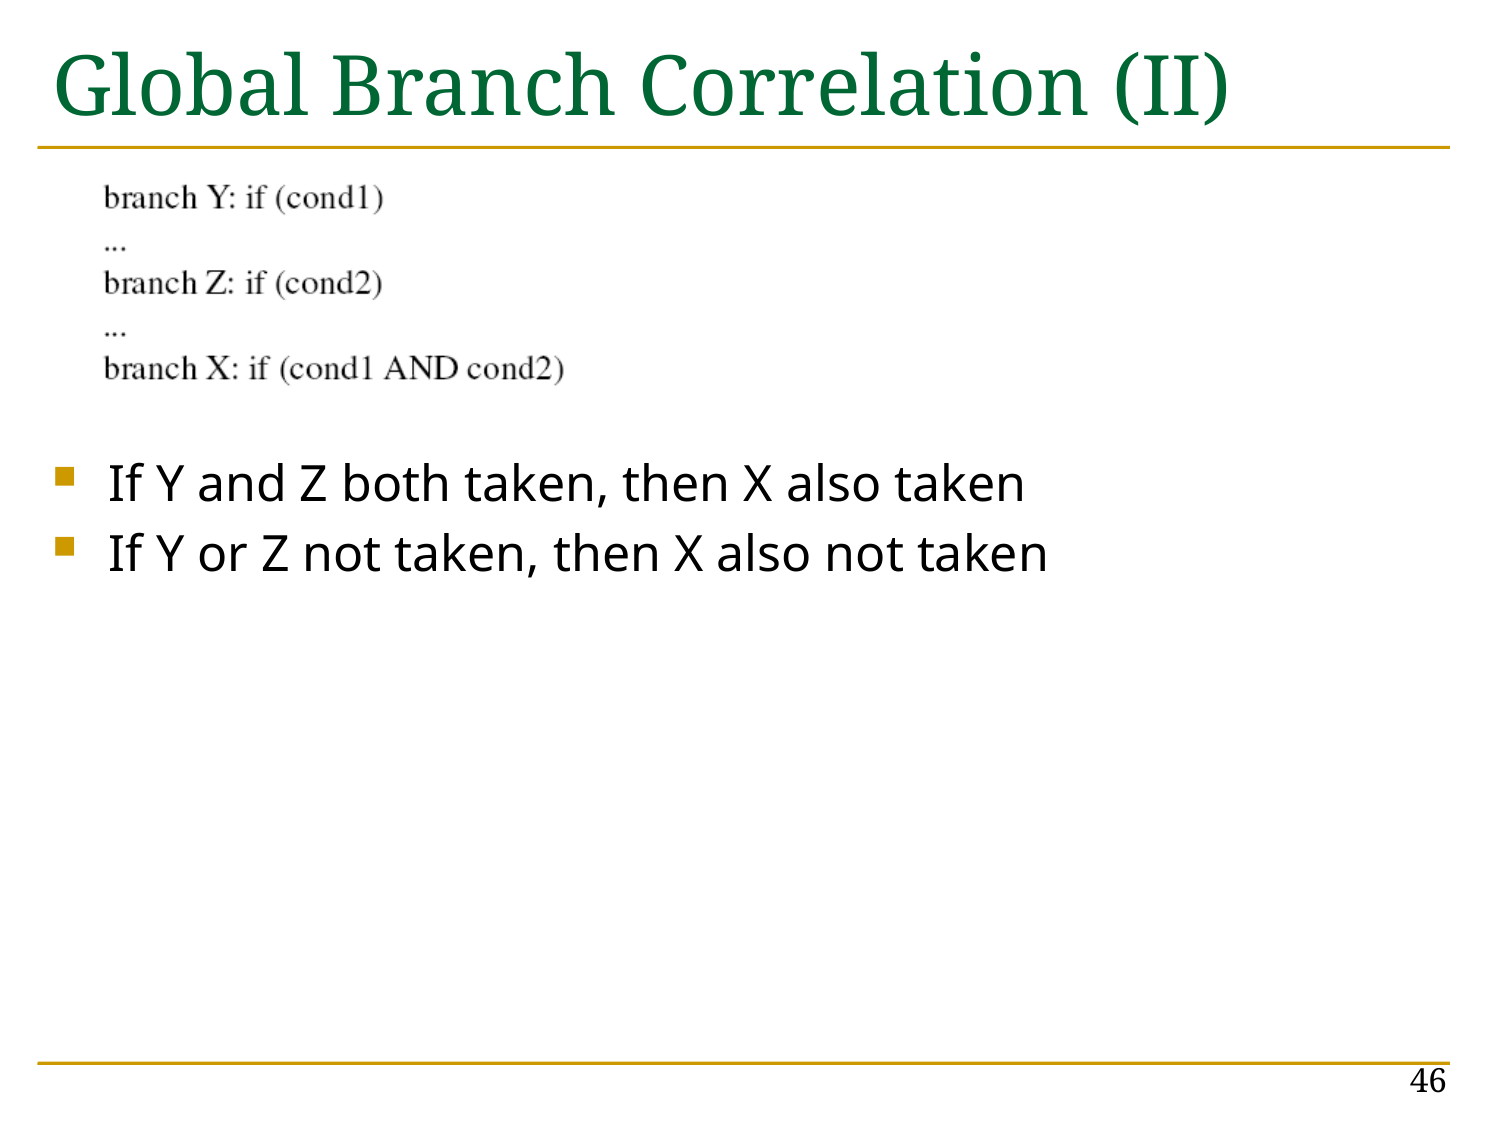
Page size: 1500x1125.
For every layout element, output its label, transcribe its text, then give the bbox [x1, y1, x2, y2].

slide_number 46 [1111, 1036, 1462, 1112]
picture [87, 163, 590, 409]
list If Y and Z both taken, then X also taken If Y or Z not taken, then X also not taken [37, 163, 1200, 1016]
title Global Branch Correlation (II) [37, 24, 1450, 200]
